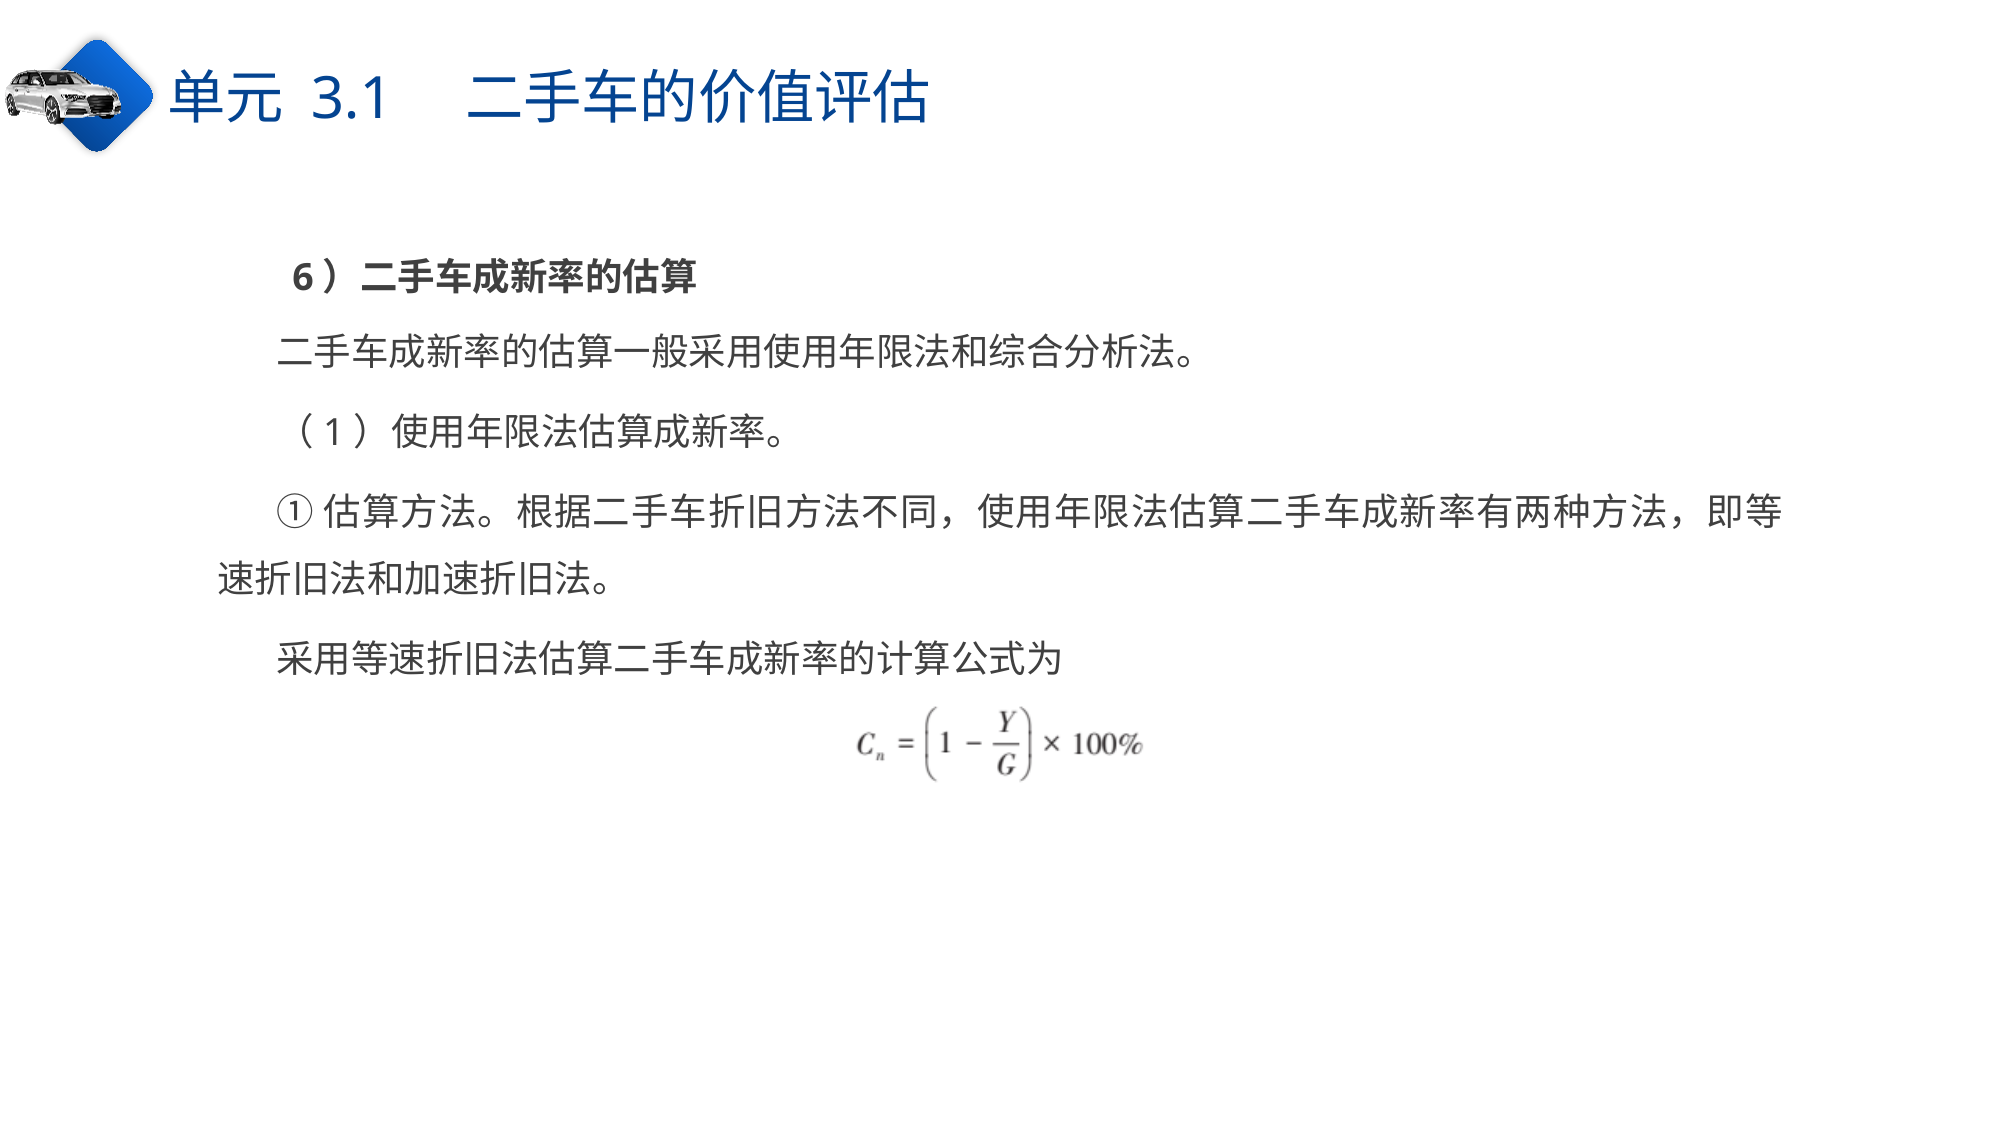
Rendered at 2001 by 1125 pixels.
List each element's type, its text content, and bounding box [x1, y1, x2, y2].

text_box 单元 3.1 二手车的价值评估 [152, 52, 946, 138]
picture [0, 31, 125, 157]
picture [802, 696, 1198, 792]
text_box 6）二手车成新率的估算 [202, 222, 1174, 306]
text_box 二手车成新率的估算一般采用使用年限法和综合分析法。 （1）使用年限法估算成新率。 ①估算方法。根据二手车折旧方法不同，使用年限法估算二手车成新率有两种方法，即等速折旧法和加速折旧法。 采用等速折旧法估算二手车成新率的计算公式为 [202, 297, 1798, 688]
